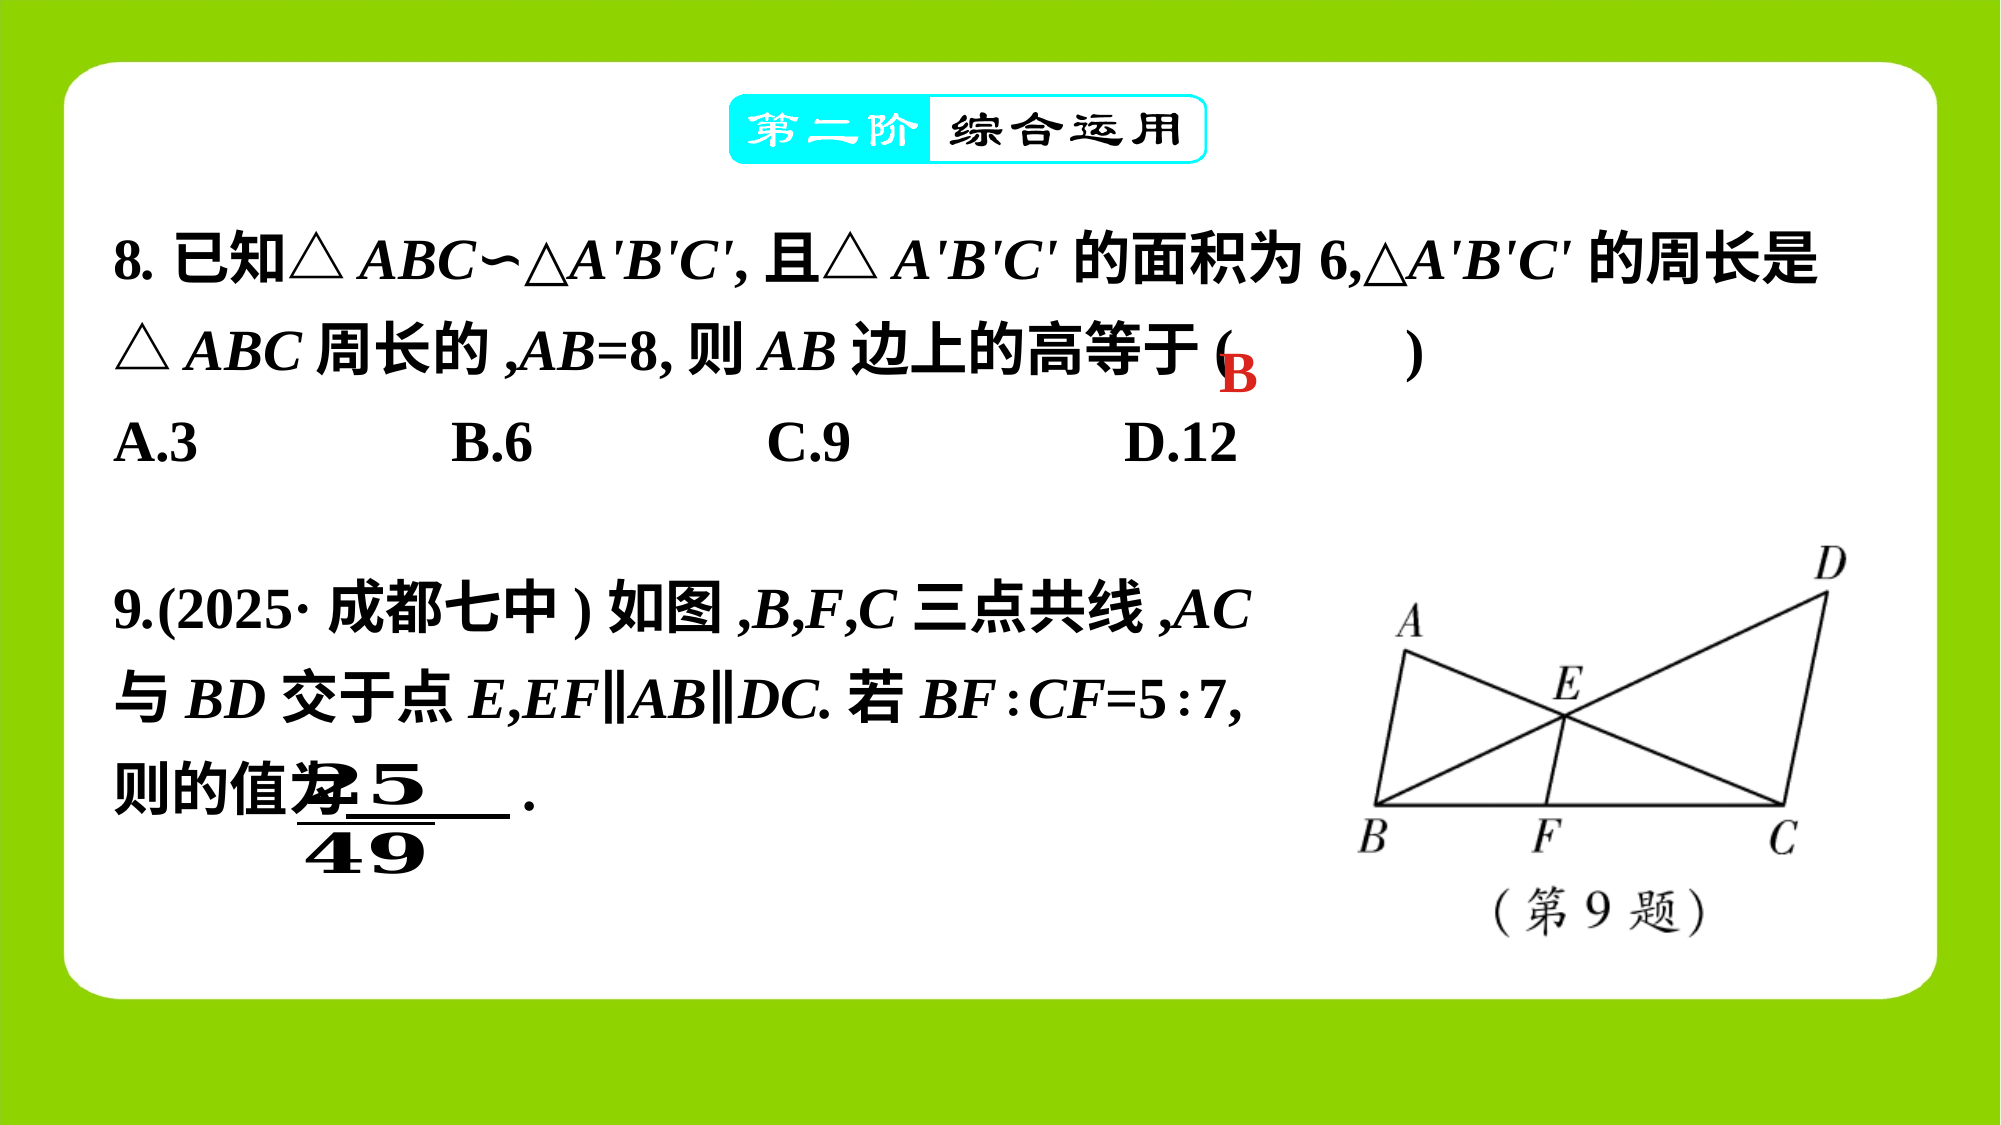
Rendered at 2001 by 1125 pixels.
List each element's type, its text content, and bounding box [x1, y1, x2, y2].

picture [0, 0, 2001, 1125]
text_box B [1204, 326, 1293, 411]
